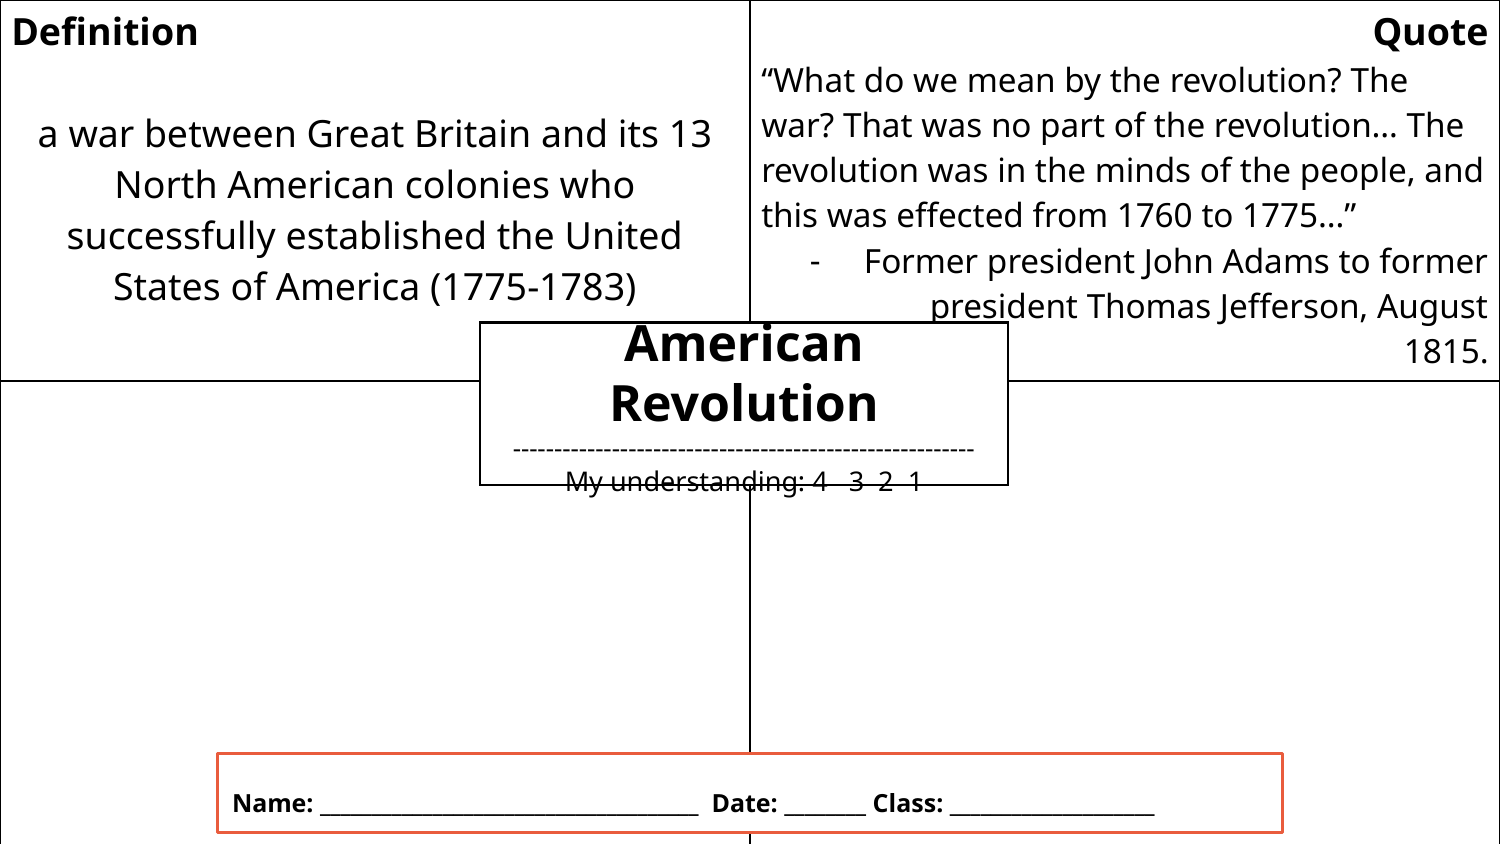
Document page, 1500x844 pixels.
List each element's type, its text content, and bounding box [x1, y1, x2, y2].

text_box American Revolution -------------------------------------------------------- My understanding: 4 3 2 1 [480, 322, 1008, 486]
table_header Definition a war between Great Britain and its 13 North American colonies who successfully established the United States of America (1775-1783) [1, 1, 749, 380]
table_header Quote “What do we mean by the revolution? The war? That was no part of the revolution… The revolution was in the minds of the people, and this was effected from 1760 to 1775…” Former president John Adams to former president Thomas Jefferson, August 1815. [751, 1, 1499, 380]
table_cell Question [751, 382, 1499, 844]
text_box Name: _____________________________________ Date: ________ Class: ____________________ [217, 753, 1283, 833]
table_cell Illustration [1, 382, 749, 844]
